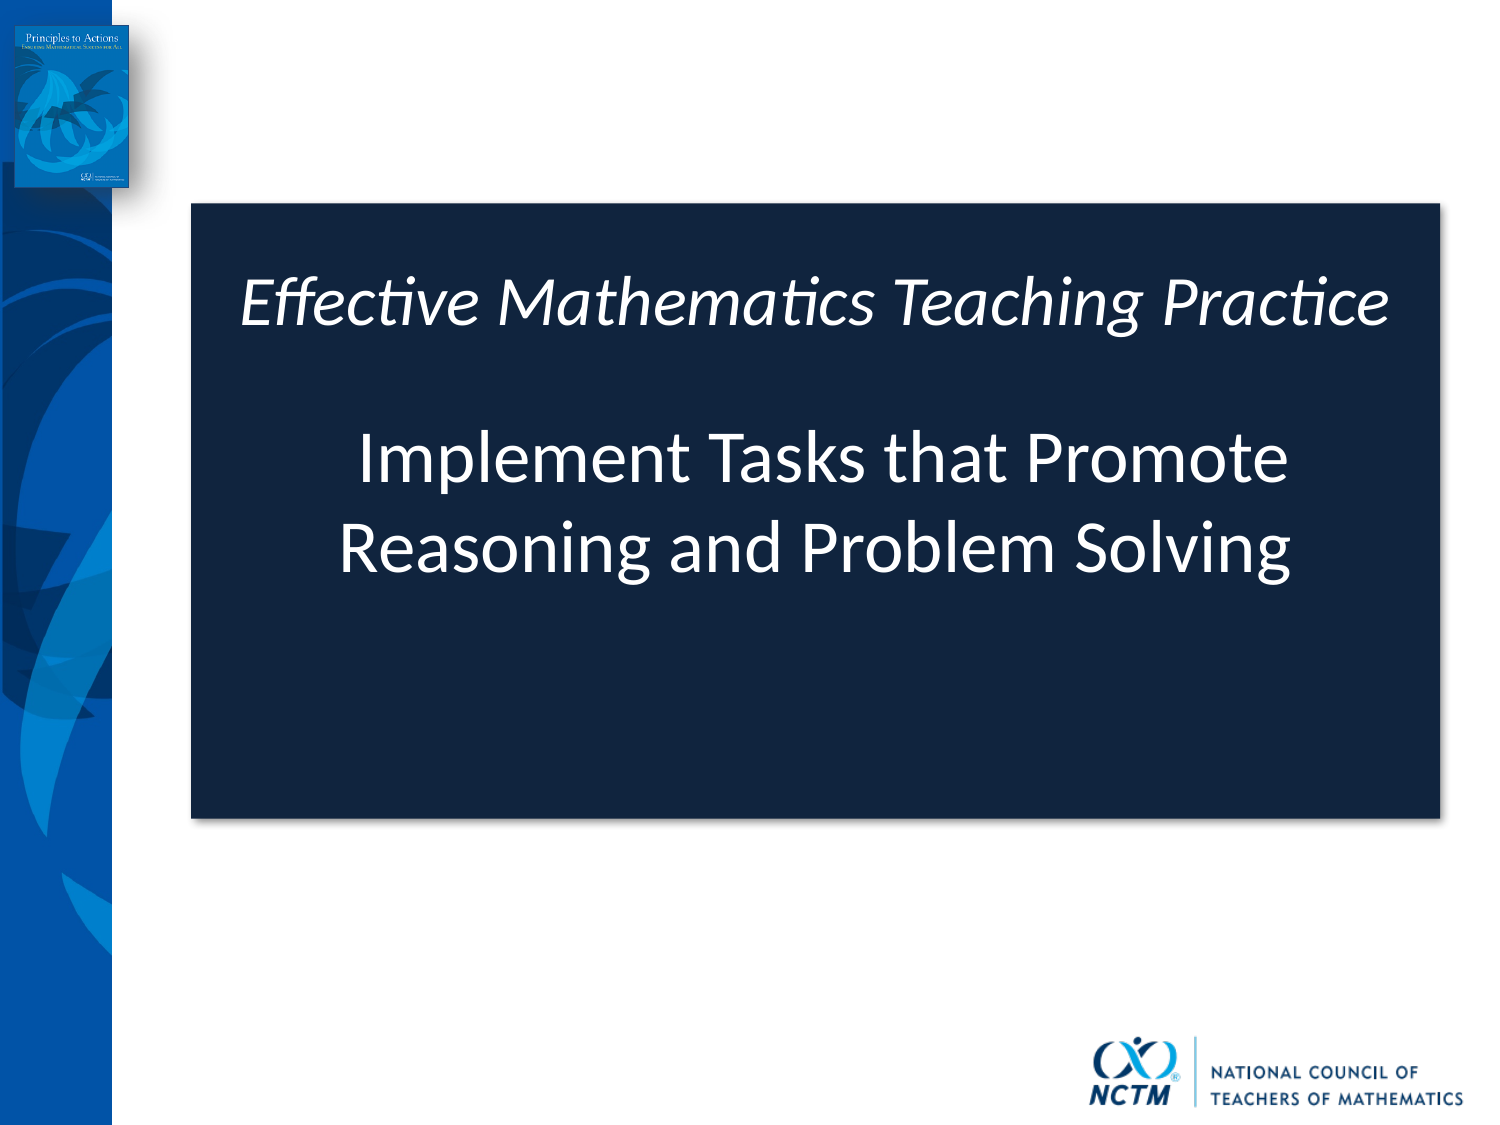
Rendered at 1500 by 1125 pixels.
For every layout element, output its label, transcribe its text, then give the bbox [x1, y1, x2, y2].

picture [0, 0, 112, 1125]
picture [15, 26, 128, 187]
list Effective Mathematics Teaching Practice Implement Tasks that Promote Reasoning and Problem Solving [191, 203, 1441, 819]
